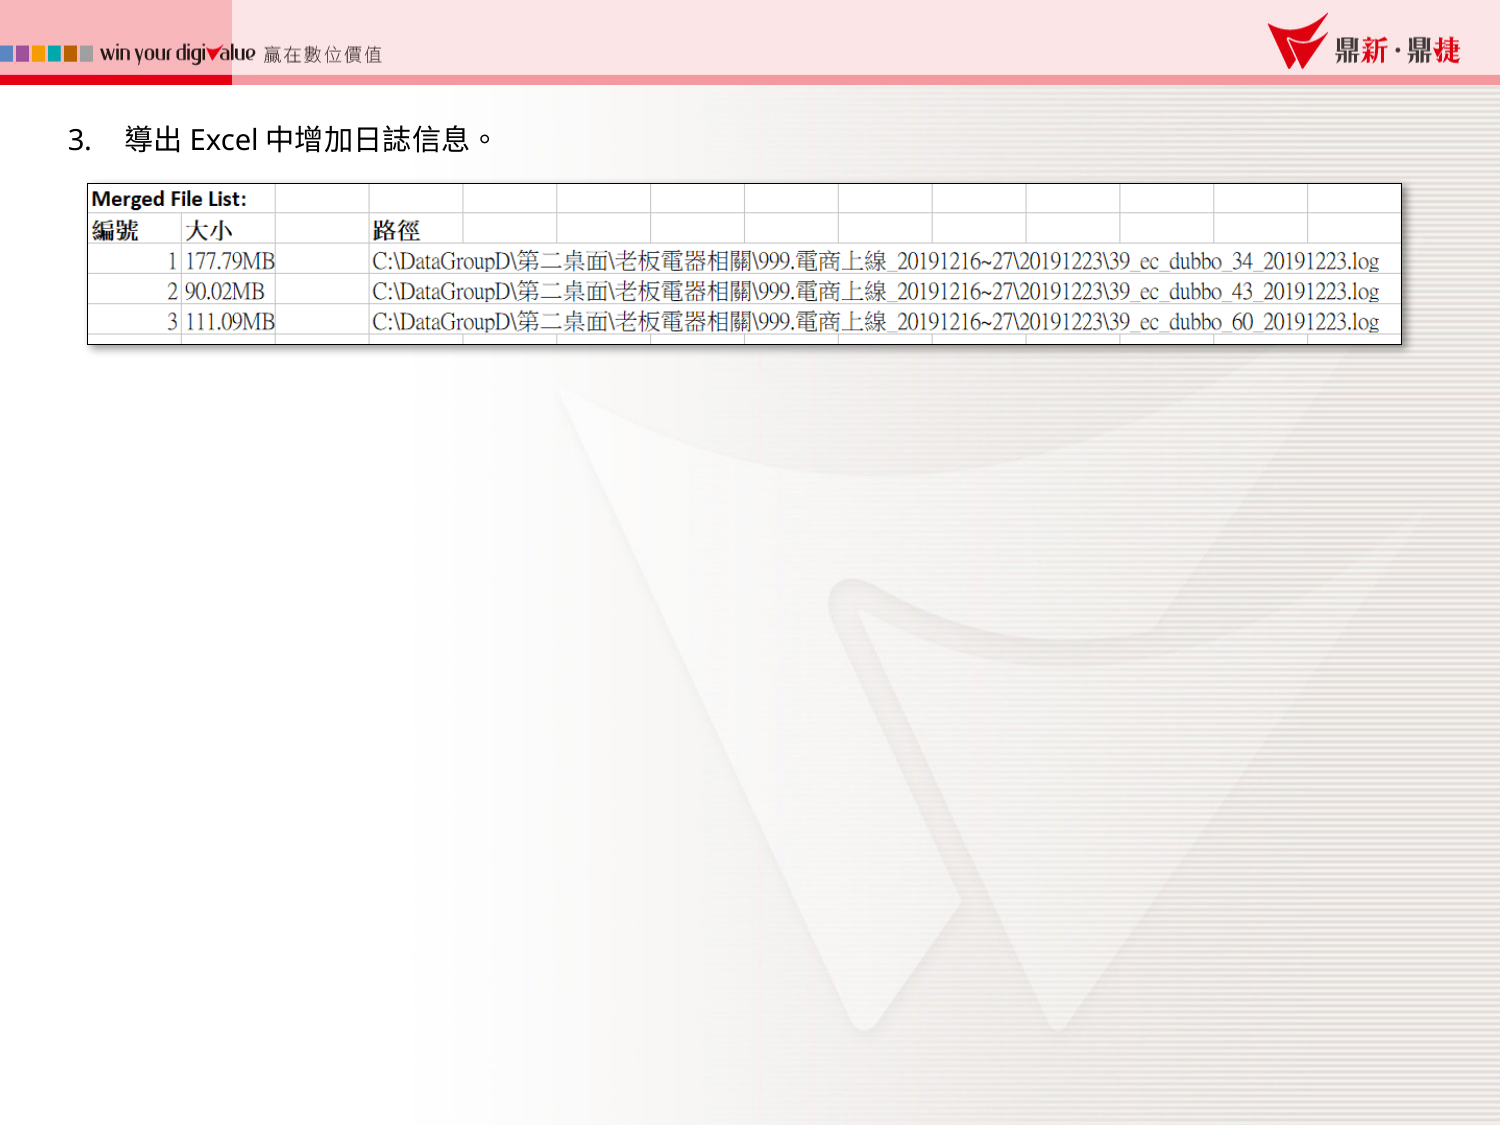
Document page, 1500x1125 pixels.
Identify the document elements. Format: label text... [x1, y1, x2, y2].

picture [0, 0, 1500, 1125]
text_box 導出Excel中增加日誌信息。 [53, 113, 1437, 811]
